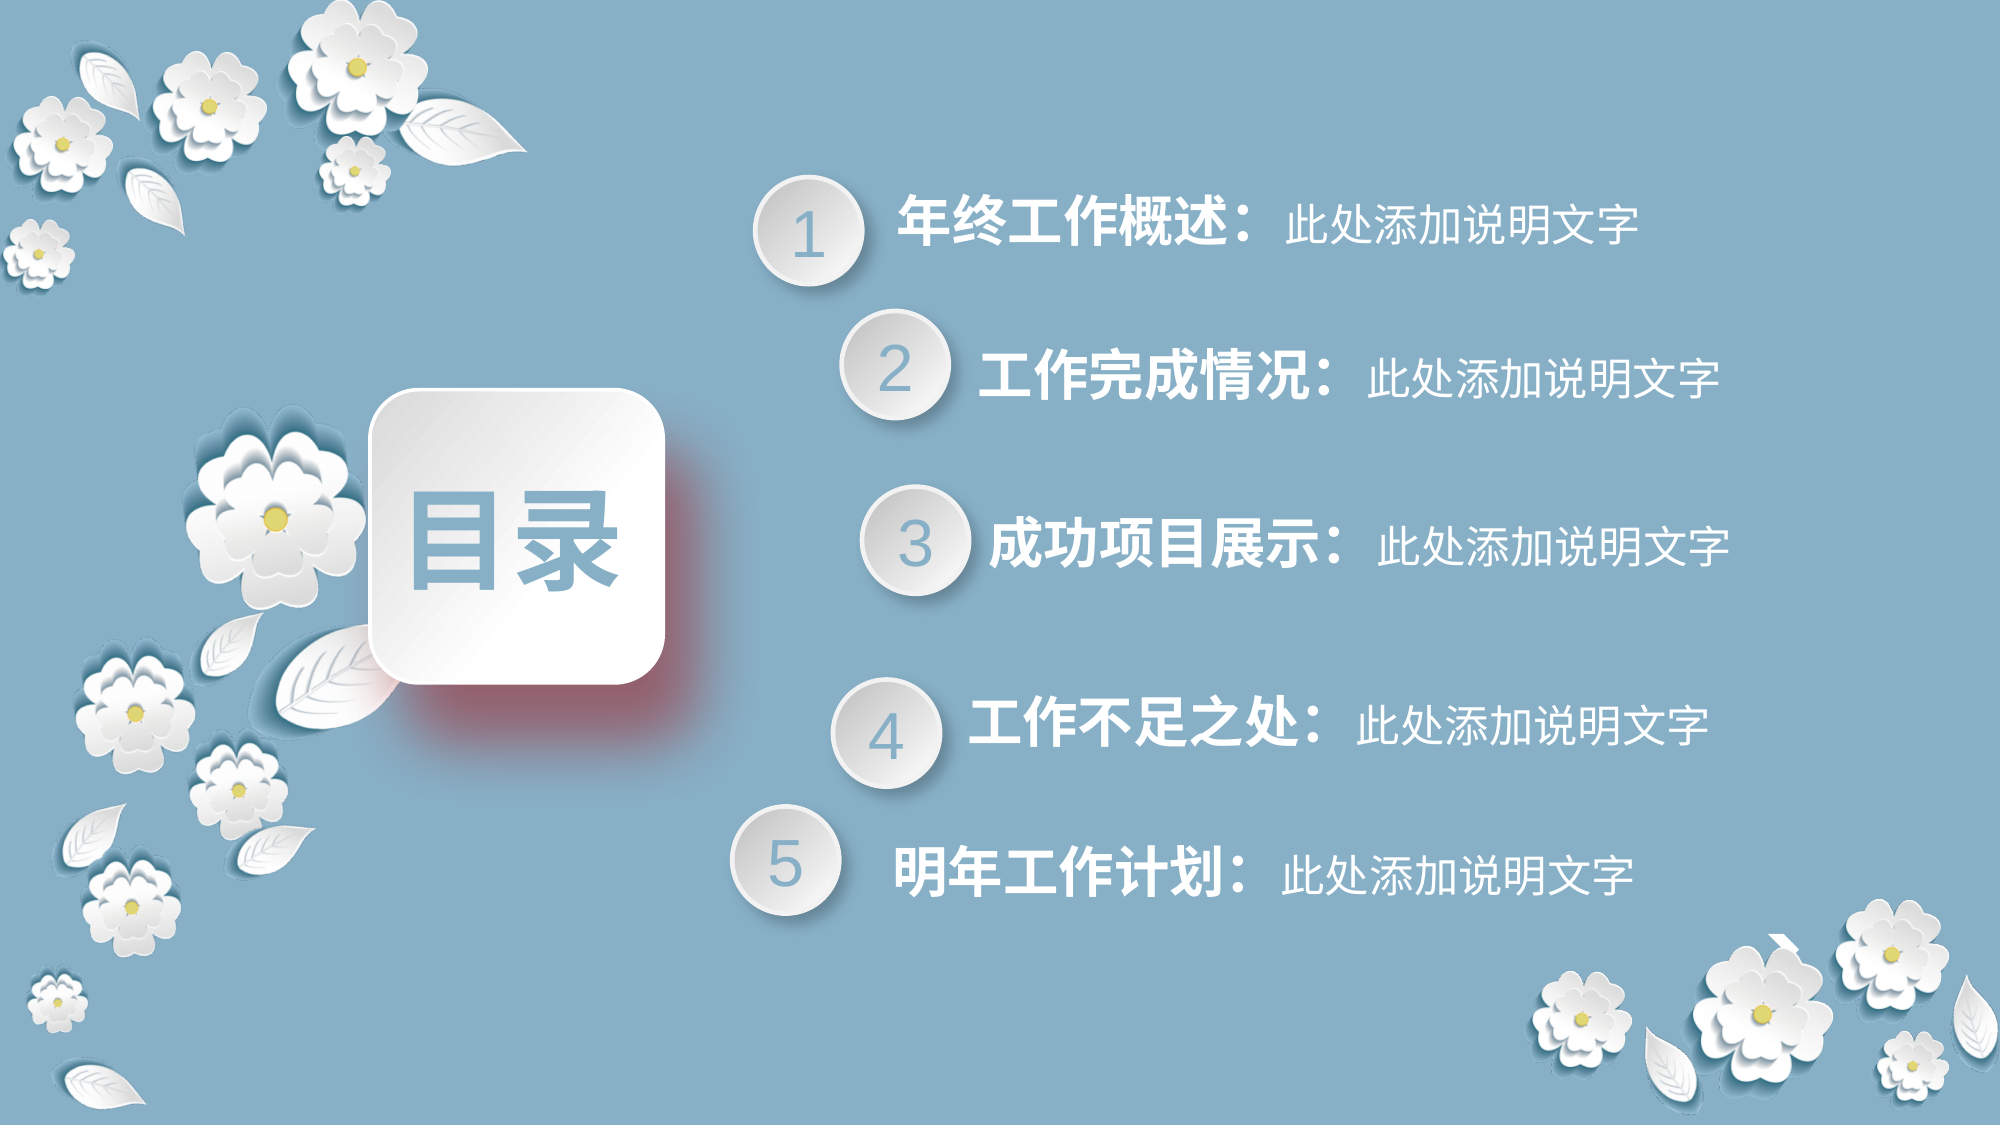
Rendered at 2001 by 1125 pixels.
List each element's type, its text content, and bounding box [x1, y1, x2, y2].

text_box 年终工作概述：此处添加说明文字 [881, 178, 1840, 260]
picture [5, 37, 267, 235]
text_box 工作不足之处：此处添加说明文字 [952, 679, 1911, 761]
picture [11, 953, 103, 1044]
text_box 成功项目展示：此处添加说明文字 [973, 501, 1932, 583]
text_box 目录 [372, 388, 665, 684]
text_box 明年工作计划：此处添加说明文字 [877, 829, 1836, 911]
text_box 4 [831, 678, 942, 788]
picture [43, 367, 412, 900]
text_box 5 [731, 805, 841, 915]
picture [0, 219, 75, 298]
picture [49, 791, 206, 976]
text_box 1 [754, 176, 864, 286]
picture [1524, 899, 2001, 1119]
picture [50, 1042, 146, 1125]
text_box 工作完成情况：此处添加说明文字 [962, 332, 1921, 415]
text_box 2 [840, 309, 950, 420]
picture [276, 0, 527, 215]
text_box 3 [860, 485, 971, 595]
